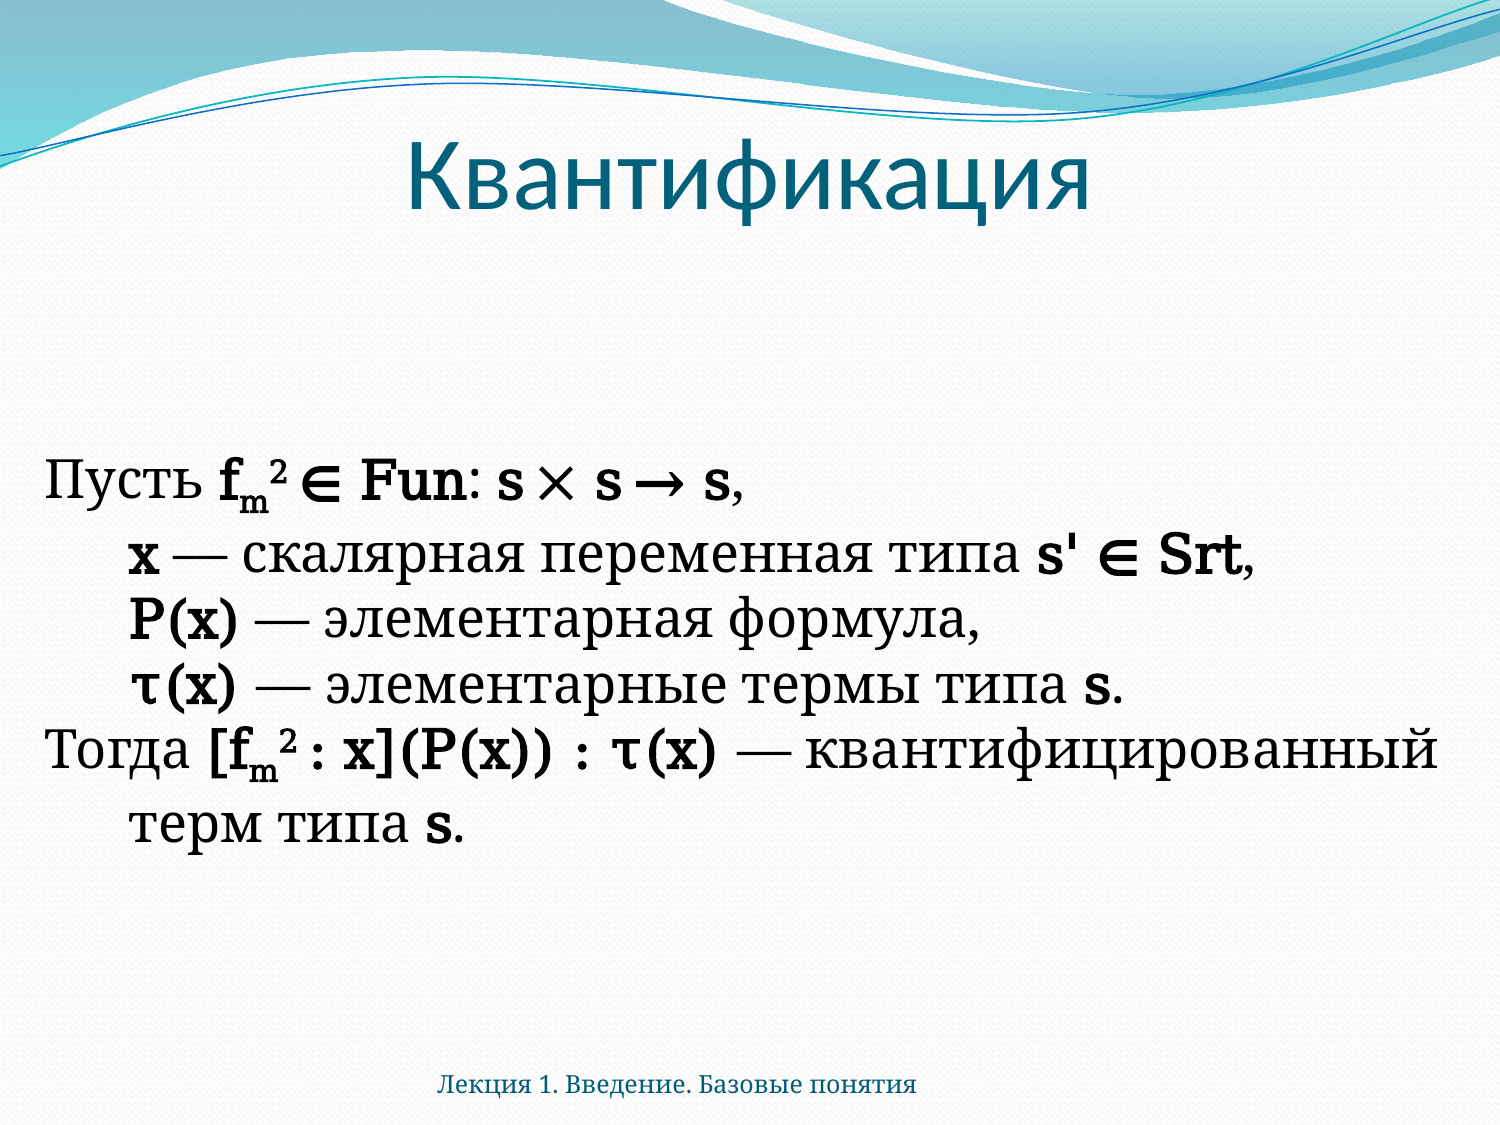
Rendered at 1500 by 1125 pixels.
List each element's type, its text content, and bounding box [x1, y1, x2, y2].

list Пусть fm2 ∈ Fun: s  s → s, x — скалярная переменная типа s' ∈ Srt, P(x) — элементарная формула, τ(x) — элементарные термы типа s. Тогда [fm2 : x](P(x)) : τ(x) — квантифицированный терм типа s. [29, 227, 1471, 1071]
title Квантификация [29, 42, 1471, 227]
footer Лекция 1. Введение. Базовые понятия [437, 1042, 988, 1103]
